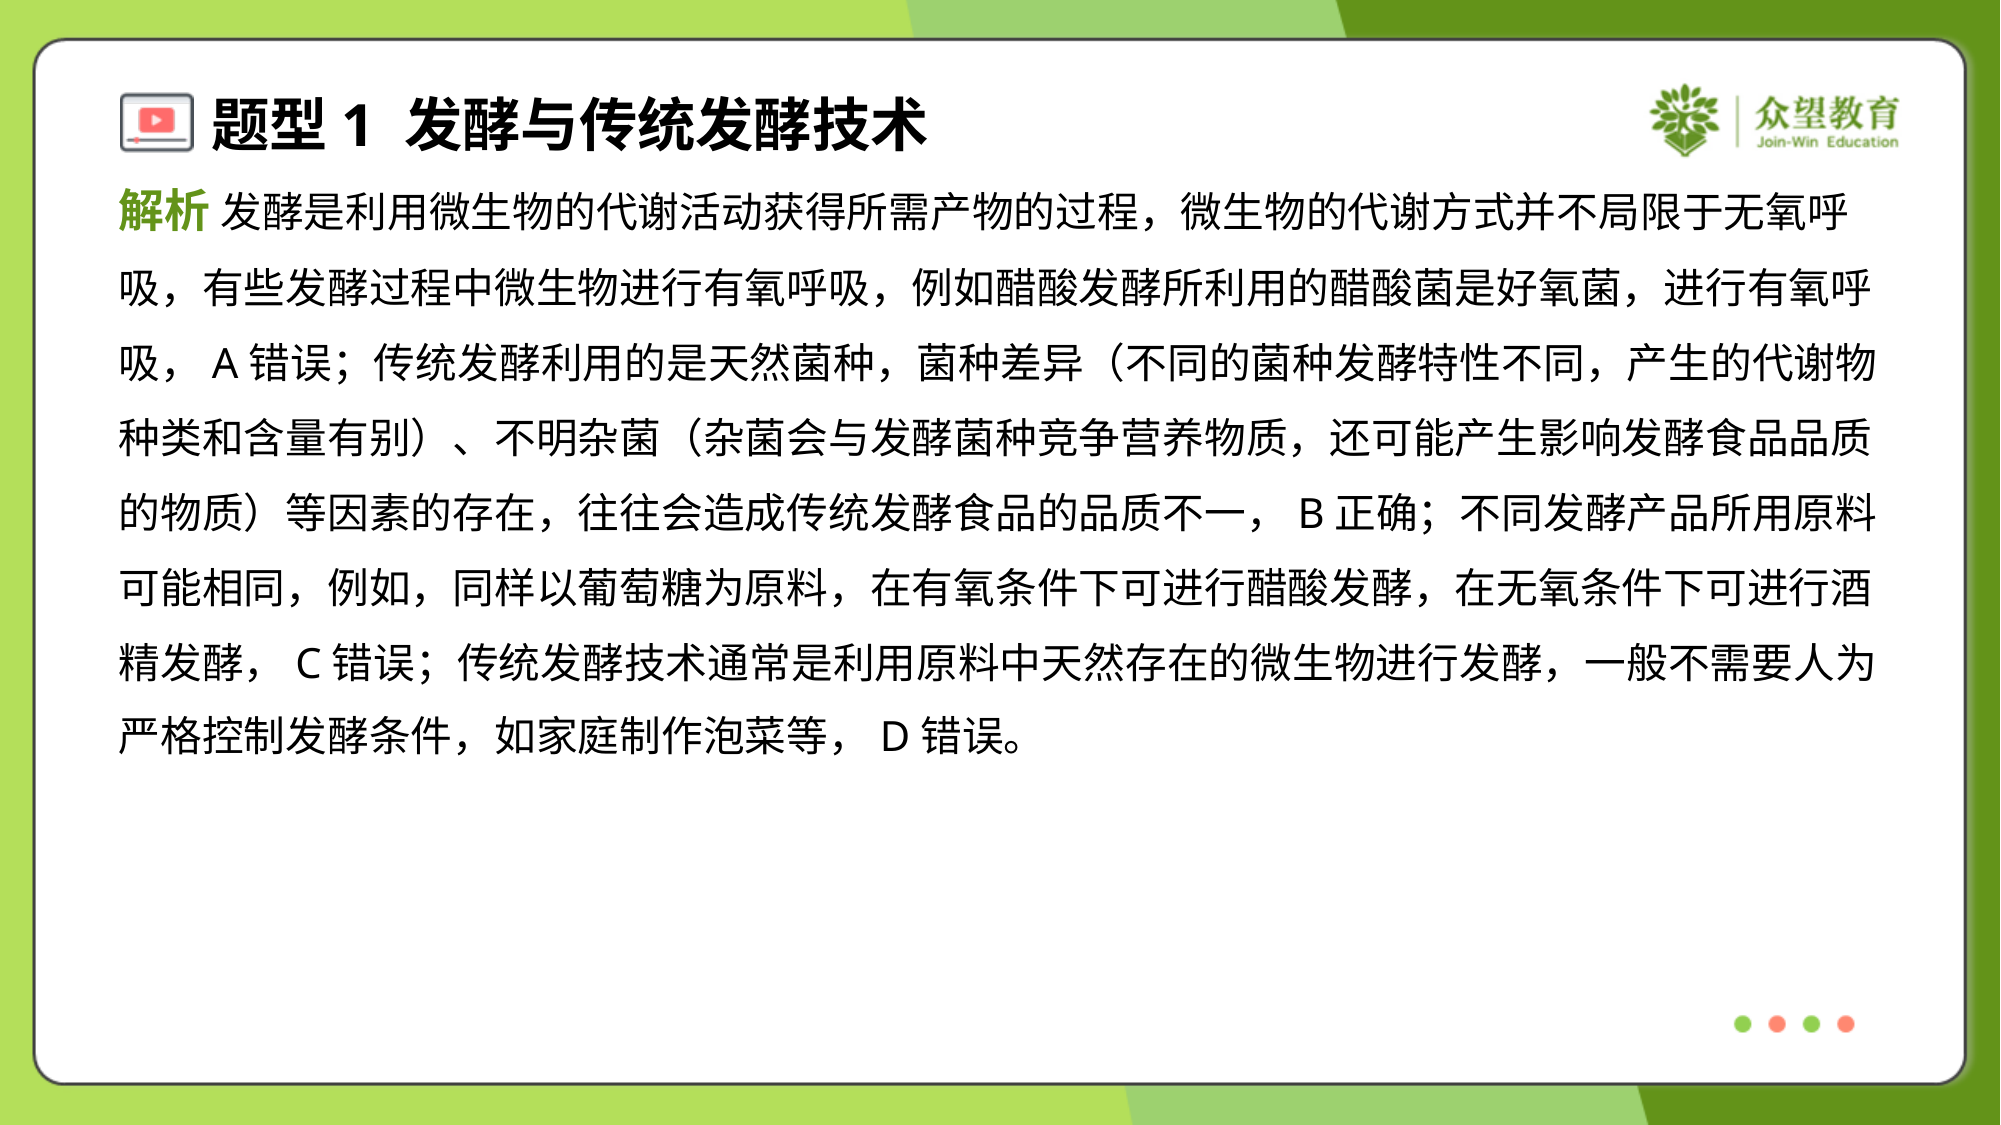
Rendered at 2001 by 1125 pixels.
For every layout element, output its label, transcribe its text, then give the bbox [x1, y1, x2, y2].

text_box 解析 发酵是利用微生物的代谢活动获得所需产物的过程，微生物的代谢方式并不局限于无氧呼 吸，有些发酵过程中微生物进行有氧呼吸，例如醋酸发酵所利用的醋酸菌是好氧菌，进行有氧呼 吸，A错误；传统发酵利用的是天然菌种，菌种差异（不同的菌种发酵特性不同，产生的代谢物 种类和含量有别）、不明杂菌（杂菌会与发酵菌种竞争营养物质，还可能产生影响发酵食品品质 的物质）等因素的存在，往往会造成传统发酵食品的品质不一，B正确；不同发酵产品所用原料 可能相同，例如，同样以葡萄糖为原料，在有氧条件下可进行醋酸发酵，在无氧条件下可进行酒 精发酵，C错误；传统发酵技术通常是利用原料中天然存在的微生物进行发酵，一般不需要人为 严格控制发酵条件，如家庭制作泡菜等，D错误。 [118, 159, 1883, 752]
picture [0, 0, 2000, 1125]
